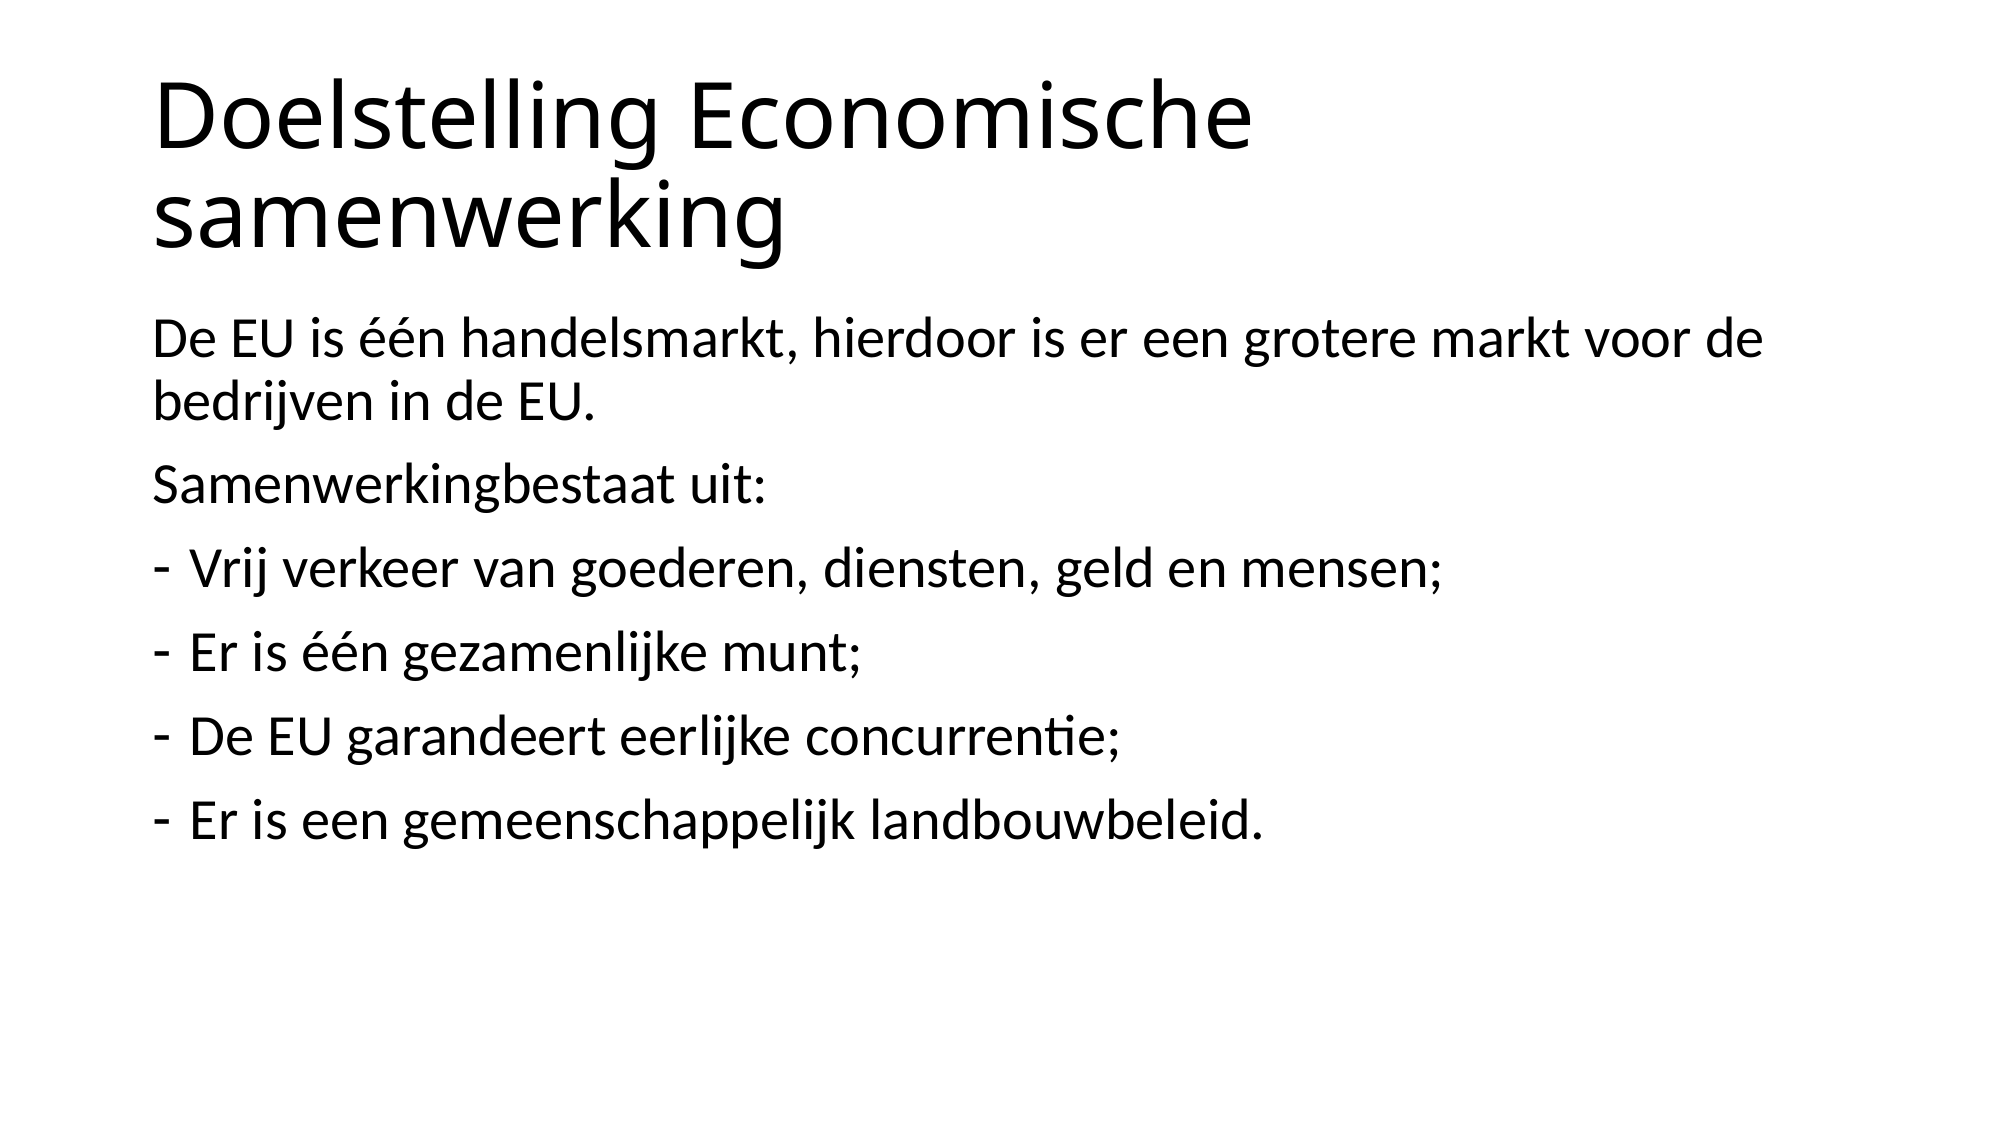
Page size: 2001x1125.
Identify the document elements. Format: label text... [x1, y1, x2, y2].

title Doelstelling Economische samenwerking [137, 59, 1863, 278]
list De EU is één handelsmarkt, hierdoor is er een grotere markt voor de bedrijven in de EU. Samenwerkingbestaat uit: Vrij verkeer van goederen, diensten, geld en mensen; Er is één gezamenlijke munt; De EU garandeert eerlijke concurrentie; Er is een gemeenschappelijk landbouwbeleid. [137, 299, 1863, 1014]
